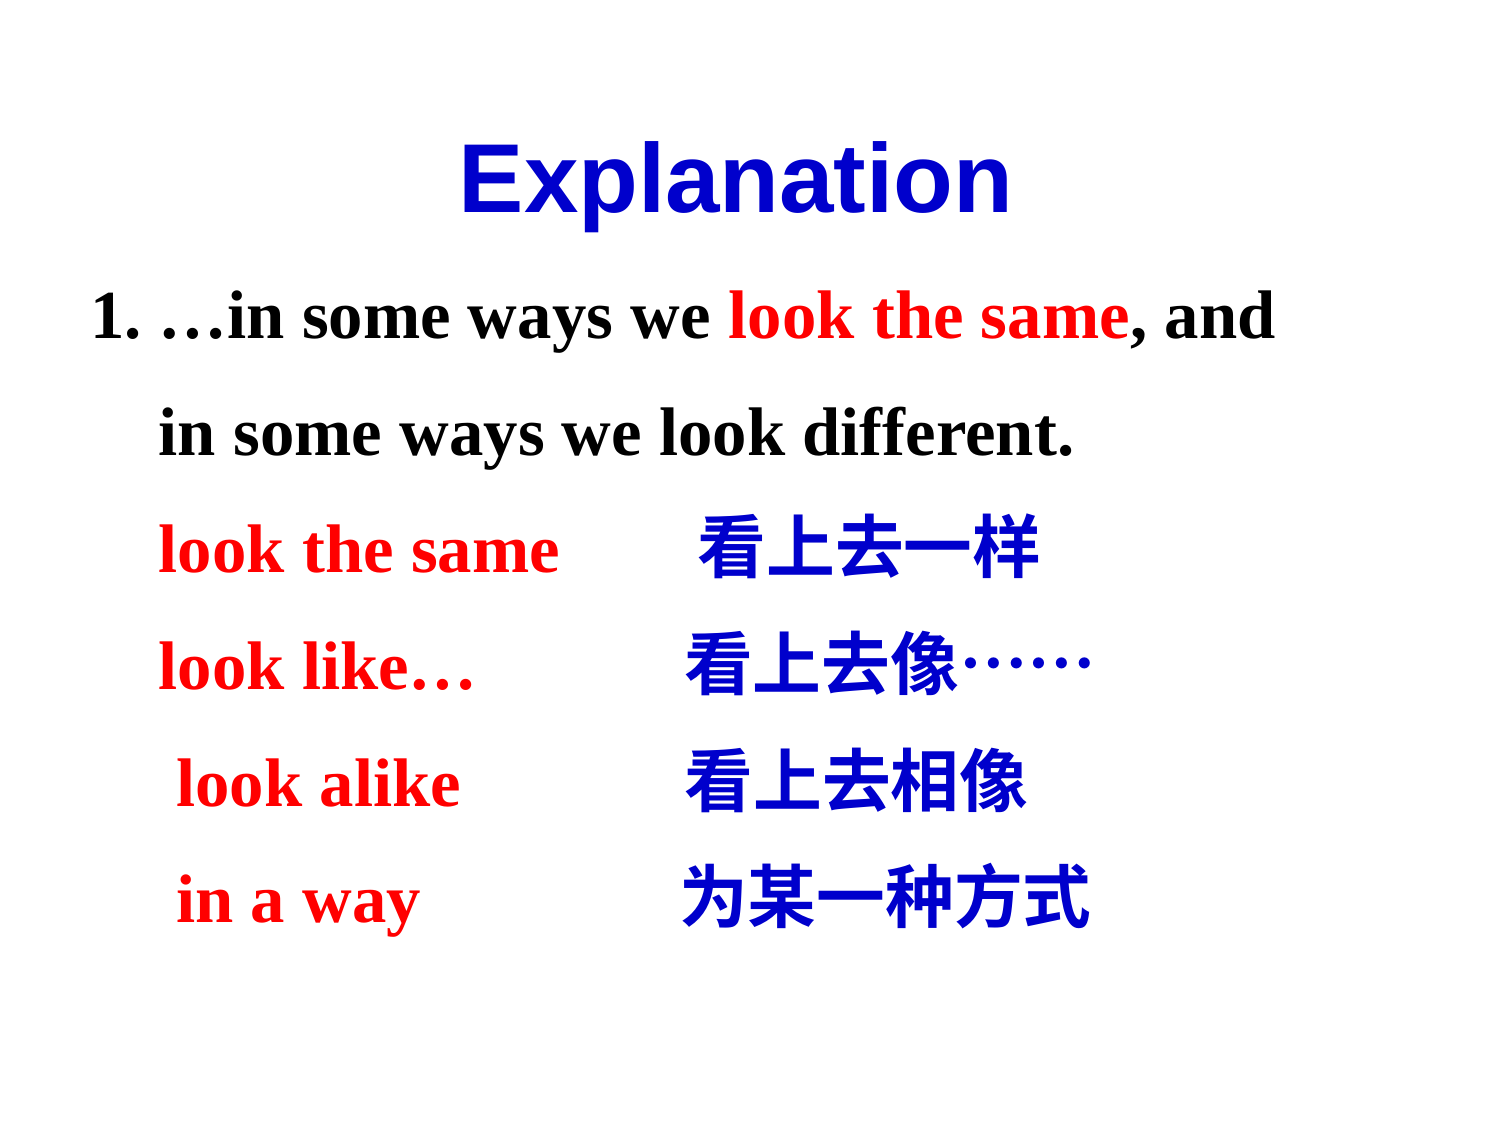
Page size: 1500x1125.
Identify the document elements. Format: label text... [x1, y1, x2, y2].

list 1. …in some ways we look the same, and in some ways we look different. look the same 看上去一样 look like… 看上去像…… look alike 看上去相像 in a way 为某一种方式 [75, 262, 1425, 1005]
text_box Explanation [356, 104, 1144, 242]
